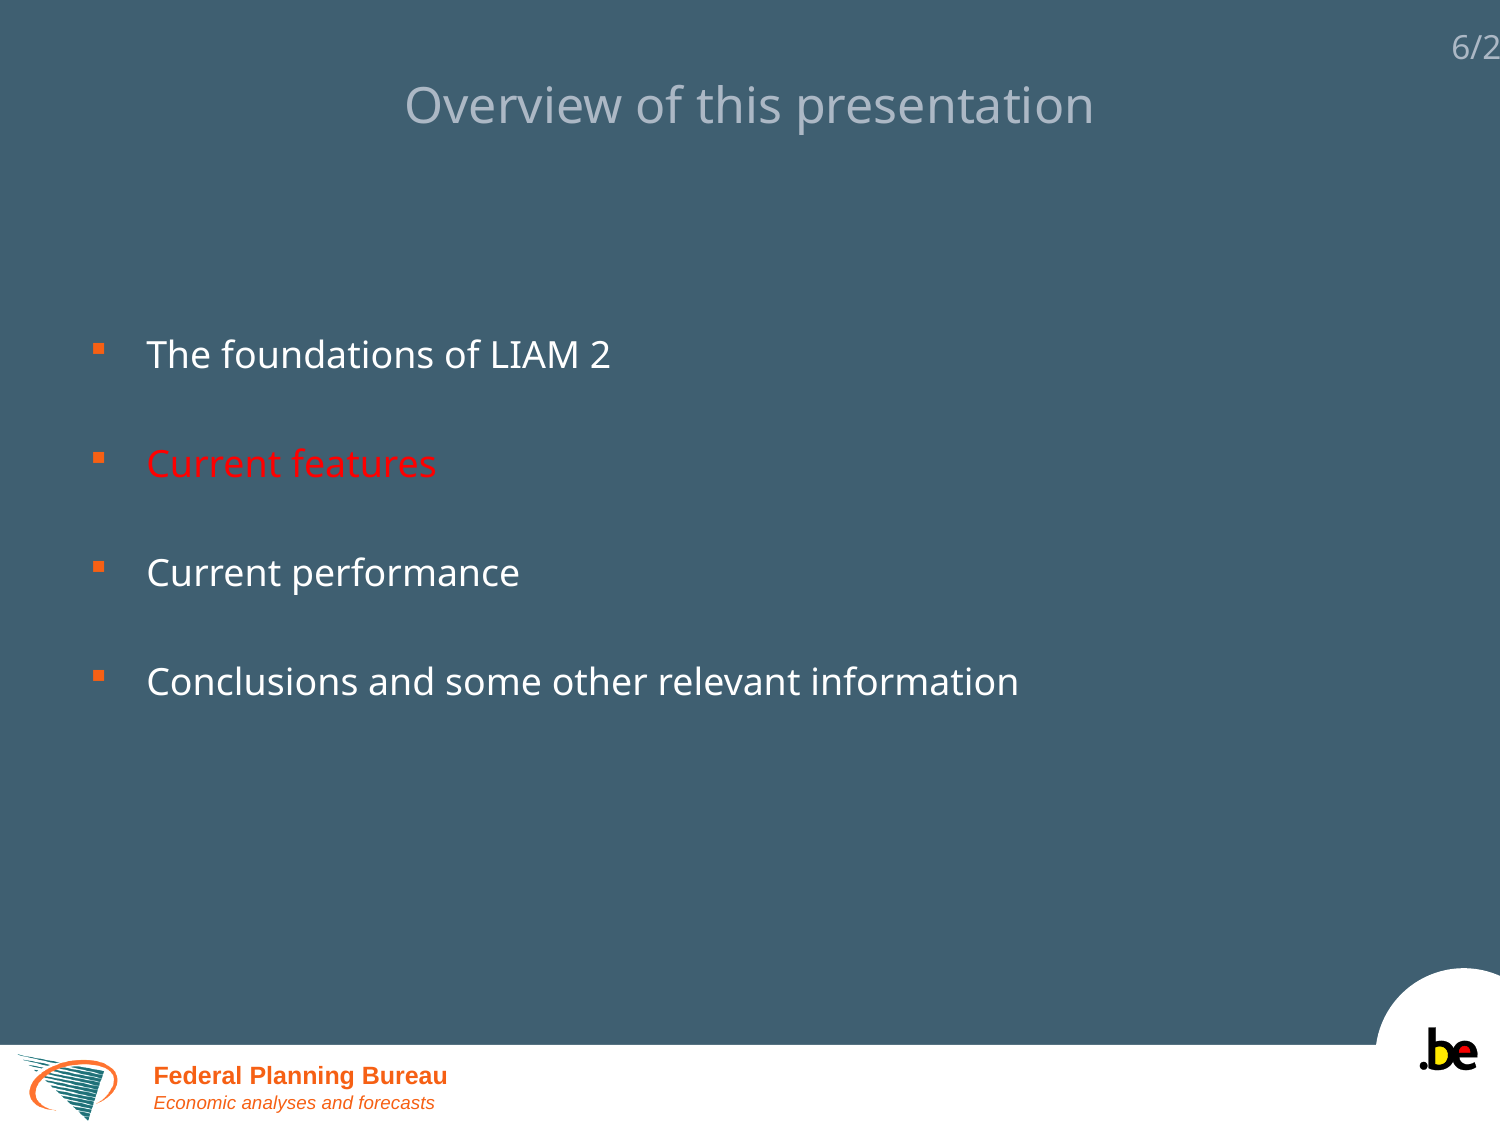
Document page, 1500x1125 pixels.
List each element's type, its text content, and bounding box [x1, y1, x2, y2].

title Overview of this presentation [74, 30, 1426, 177]
list The foundations of LIAM 2 Current features Current performance Conclusions and some other relevant information [74, 278, 1426, 1001]
